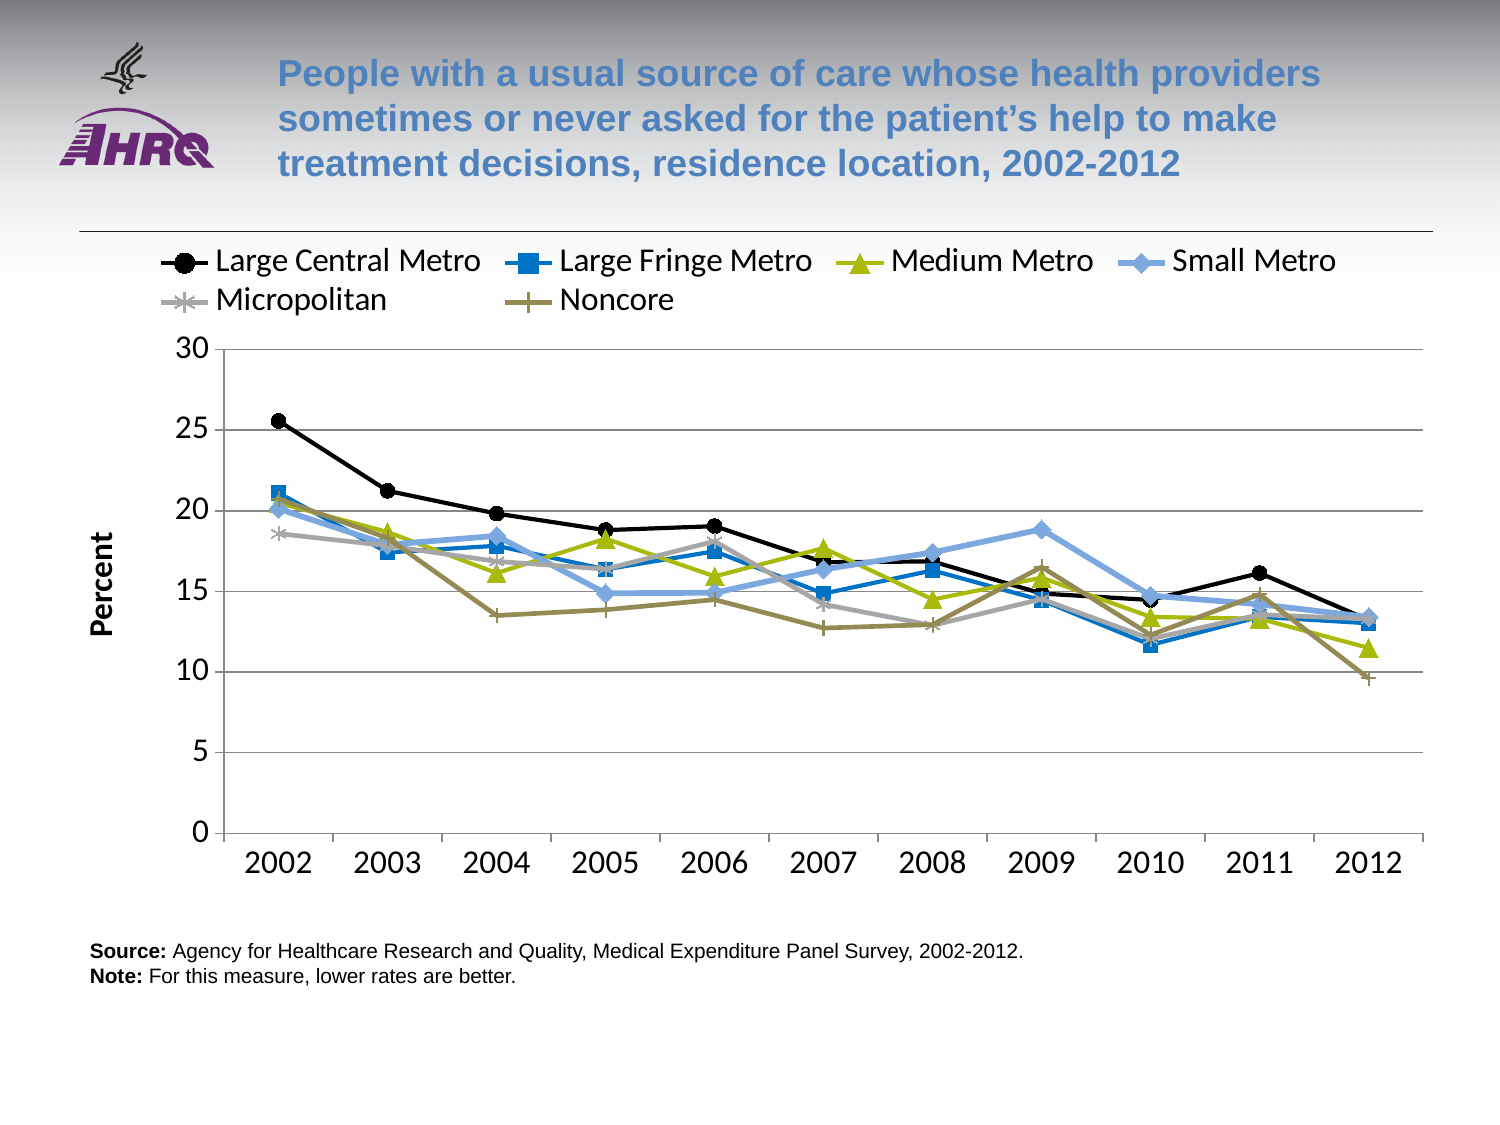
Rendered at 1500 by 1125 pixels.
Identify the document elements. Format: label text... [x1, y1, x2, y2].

title People with a usual source of care whose health providers sometimes or never asked for the patient’s help to make treatment decisions, residence location, 2002-2012 [262, 45, 1425, 188]
chart [74, 239, 1426, 901]
text_box Source: Agency for Healthcare Research and Quality, Medical Expenditure Panel Survey, 2002-2012. Note: For this measure, lower rates are better. [74, 929, 1425, 995]
picture [0, 0, 1500, 1125]
